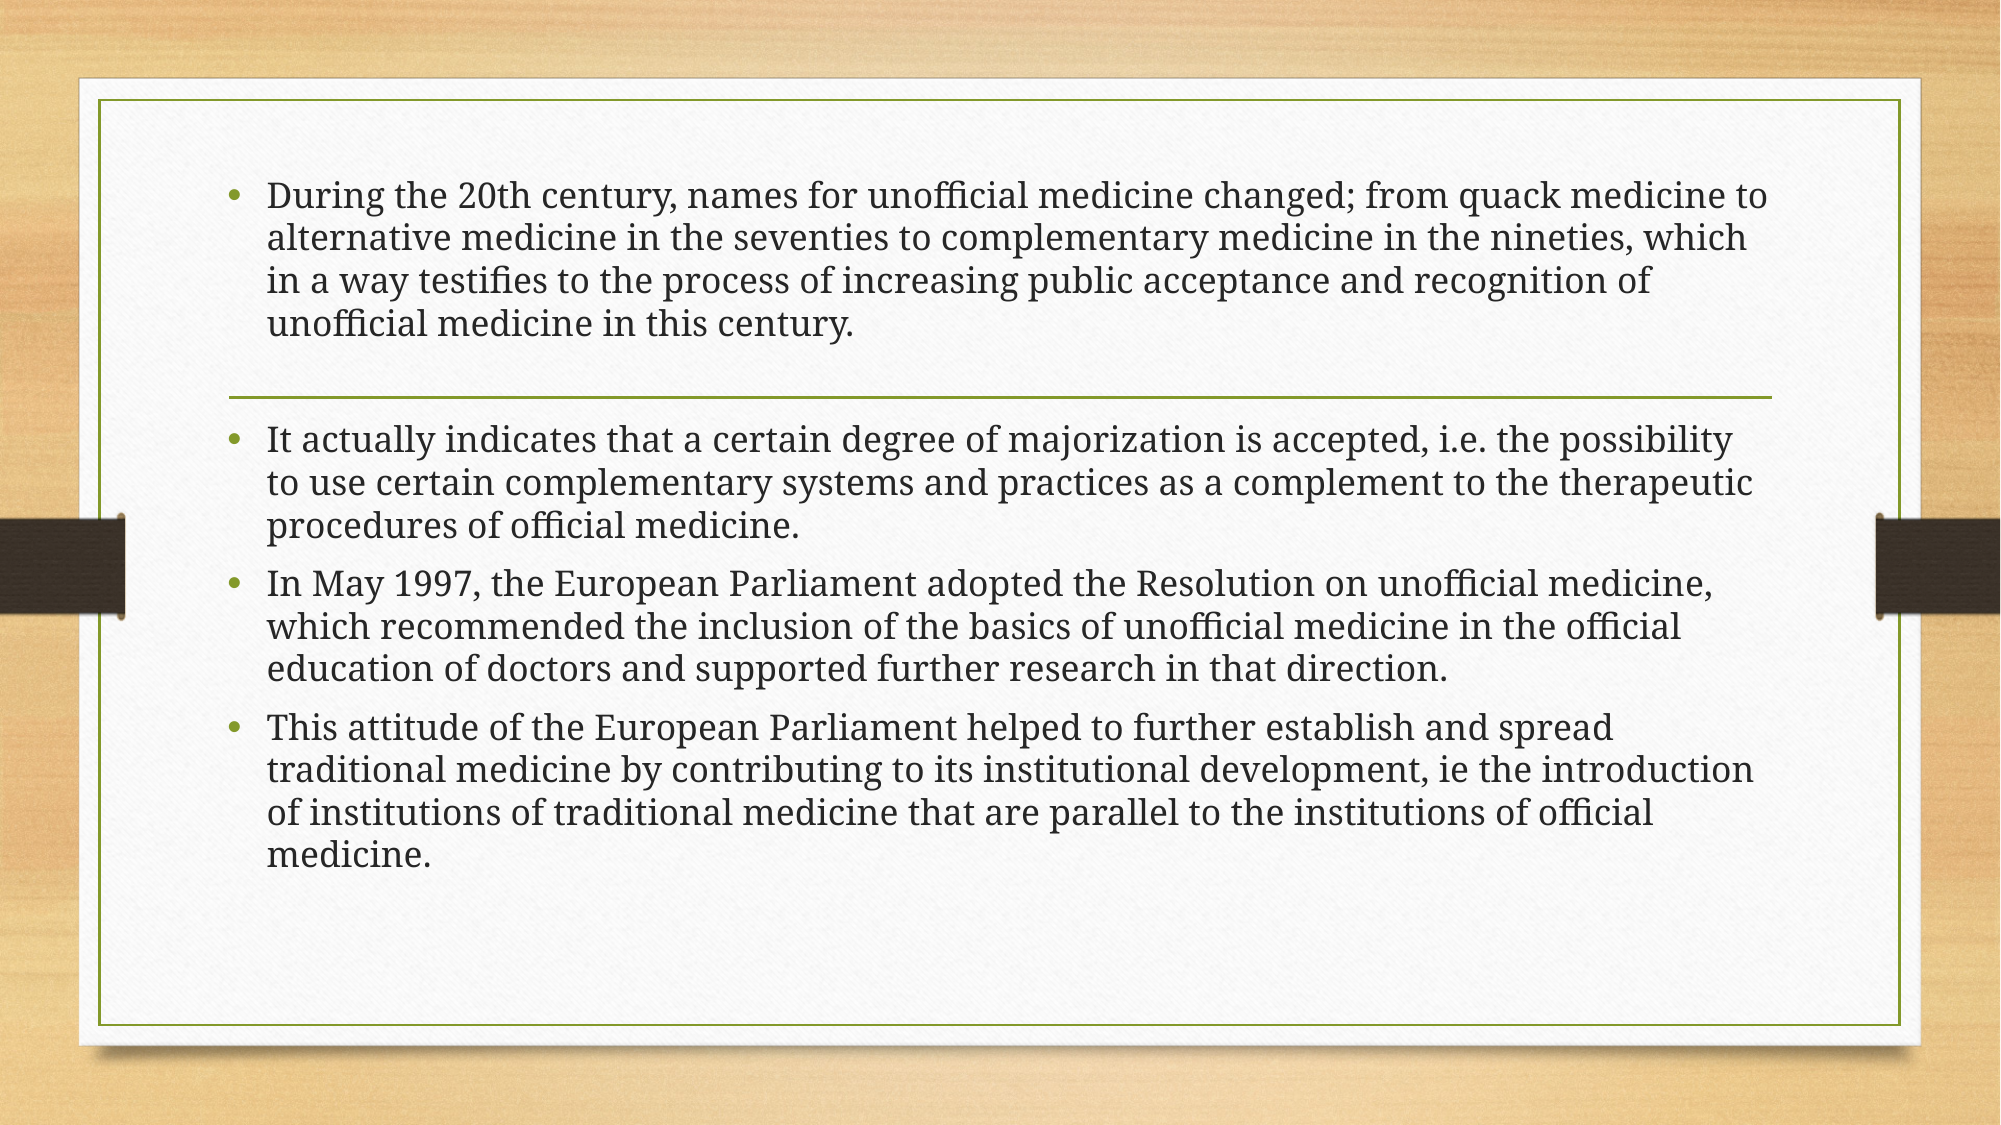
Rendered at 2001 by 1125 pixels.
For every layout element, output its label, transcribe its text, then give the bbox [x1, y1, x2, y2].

picture [0, 0, 2001, 1125]
list During the 20th century, names for unofficial medicine changed; from quack medicine to alternative medicine in the seventies to complementary medicine in the nineties, which in a way testifies to the process of increasing public acceptance and recognition of unofficial medicine in this century. It actually indicates that a certain degree of majorization is accepted, i.e. the possibility to use certain complementary systems and practices as a complement to the therapeutic procedures of official medicine. In May 1997, the European Parliament adopted the Resolution on unofficial medicine, which recommended the inclusion of the basics of unofficial medicine in the official education of doctors and supported further research in that direction. This attitude of the European Parliament helped to further establish and spread traditional medicine by contributing to its institutional development, ie the introduction of institutions of traditional medicine that are parallel to the institutions of official medicine. [212, 165, 1788, 894]
